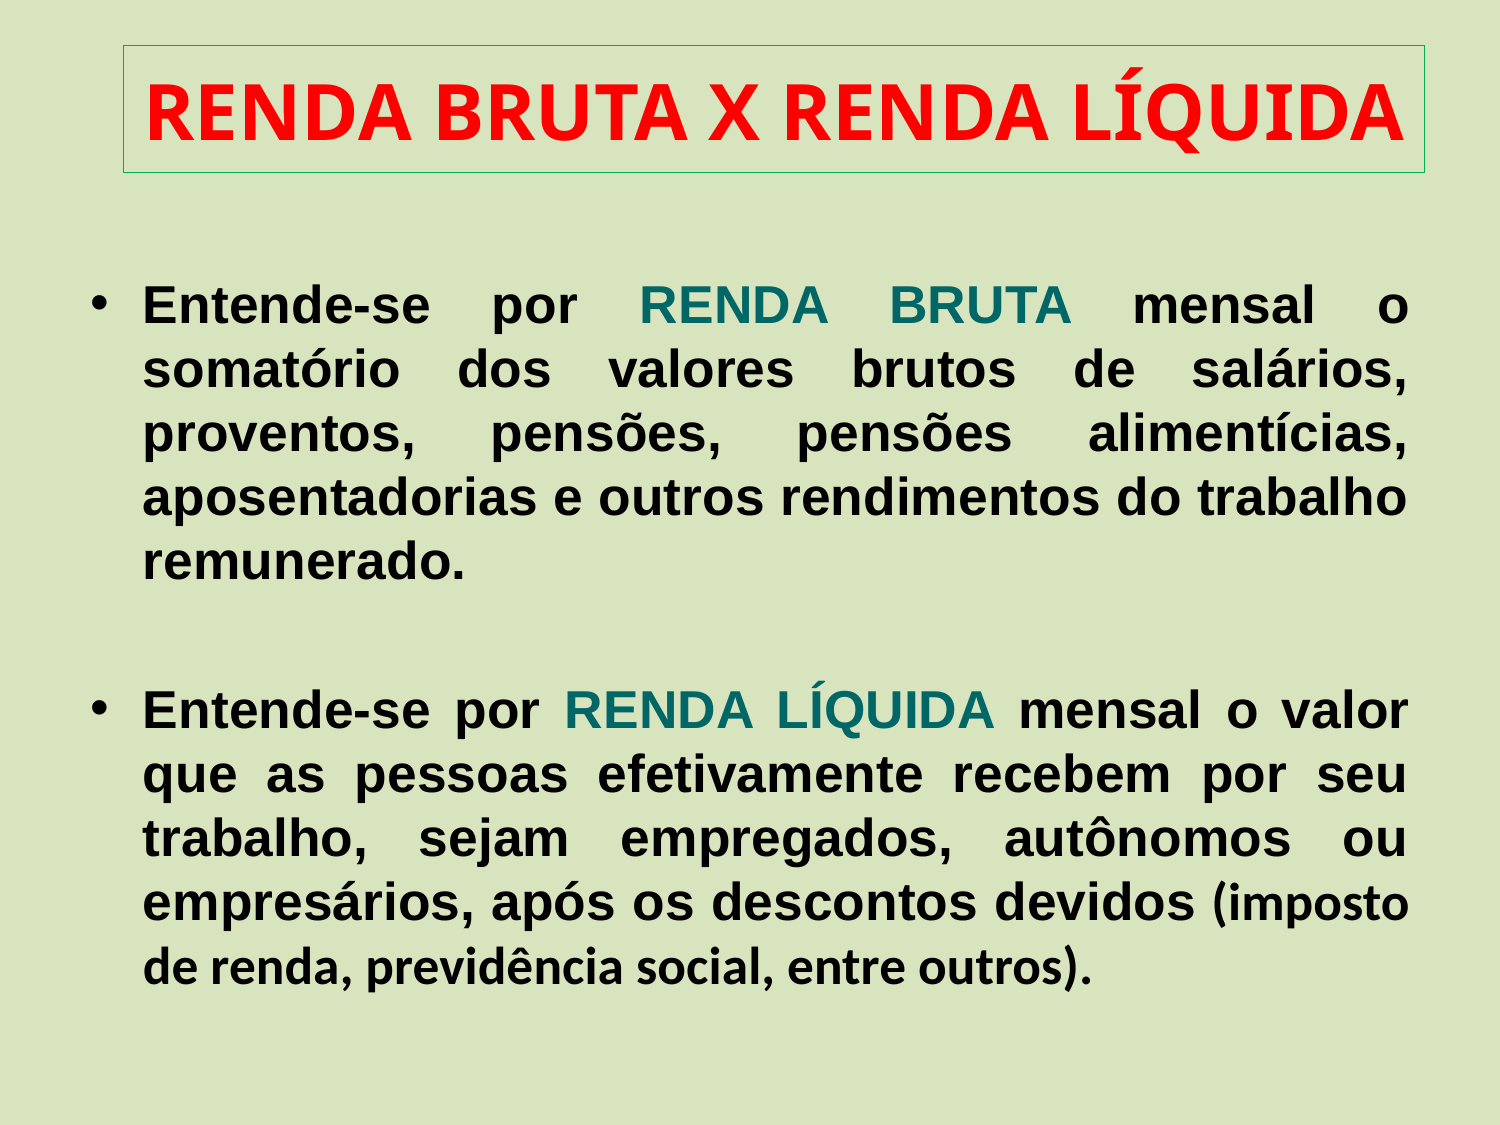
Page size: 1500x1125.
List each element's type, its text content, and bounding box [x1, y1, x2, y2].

text_box RENDA BRUTA X RENDA LÍQUIDA [123, 45, 1425, 173]
list Entende-se por RENDA BRUTA mensal o somatório dos valores brutos de salários, proventos, pensões, pensões alimentícias, aposentadorias e outros rendimentos do trabalho remunerado. Entende-se por RENDA LÍQUIDA mensal o valor que as pessoas efetivamente recebem por seu trabalho, sejam empregados, autônomos ou empresários, após os descontos devidos (imposto de renda, previdência social, entre outros). [75, 262, 1425, 1005]
